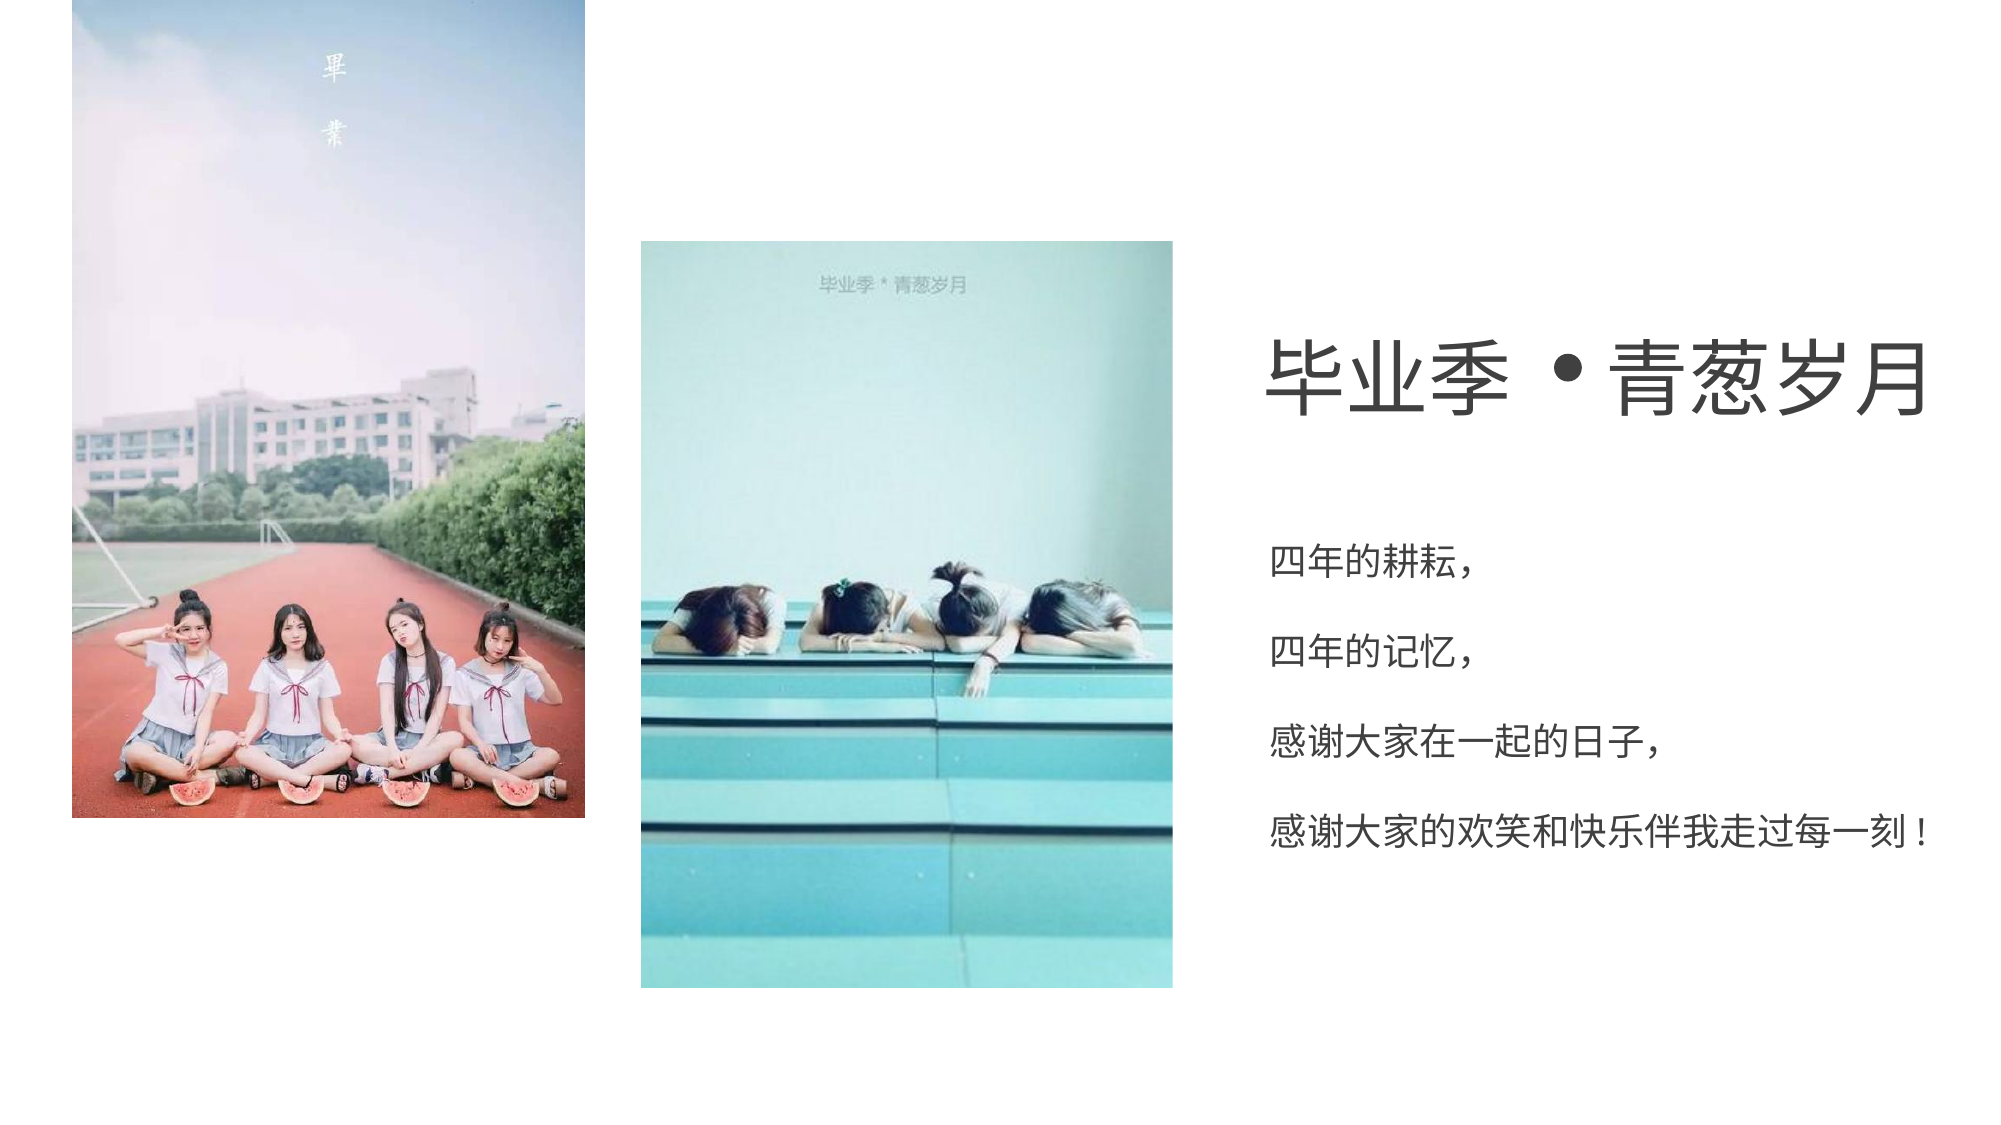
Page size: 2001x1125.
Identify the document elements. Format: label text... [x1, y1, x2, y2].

picture [641, 241, 1173, 988]
text_box 毕业季 青葱岁月 [1247, 318, 1954, 434]
picture [72, 0, 586, 818]
text_box [1552, 352, 1583, 383]
text_box 四年的耕耘， 四年的记忆， 感谢大家在一起的日子， 感谢大家的欢笑和快乐伴我走过每一刻! [1255, 485, 1946, 860]
